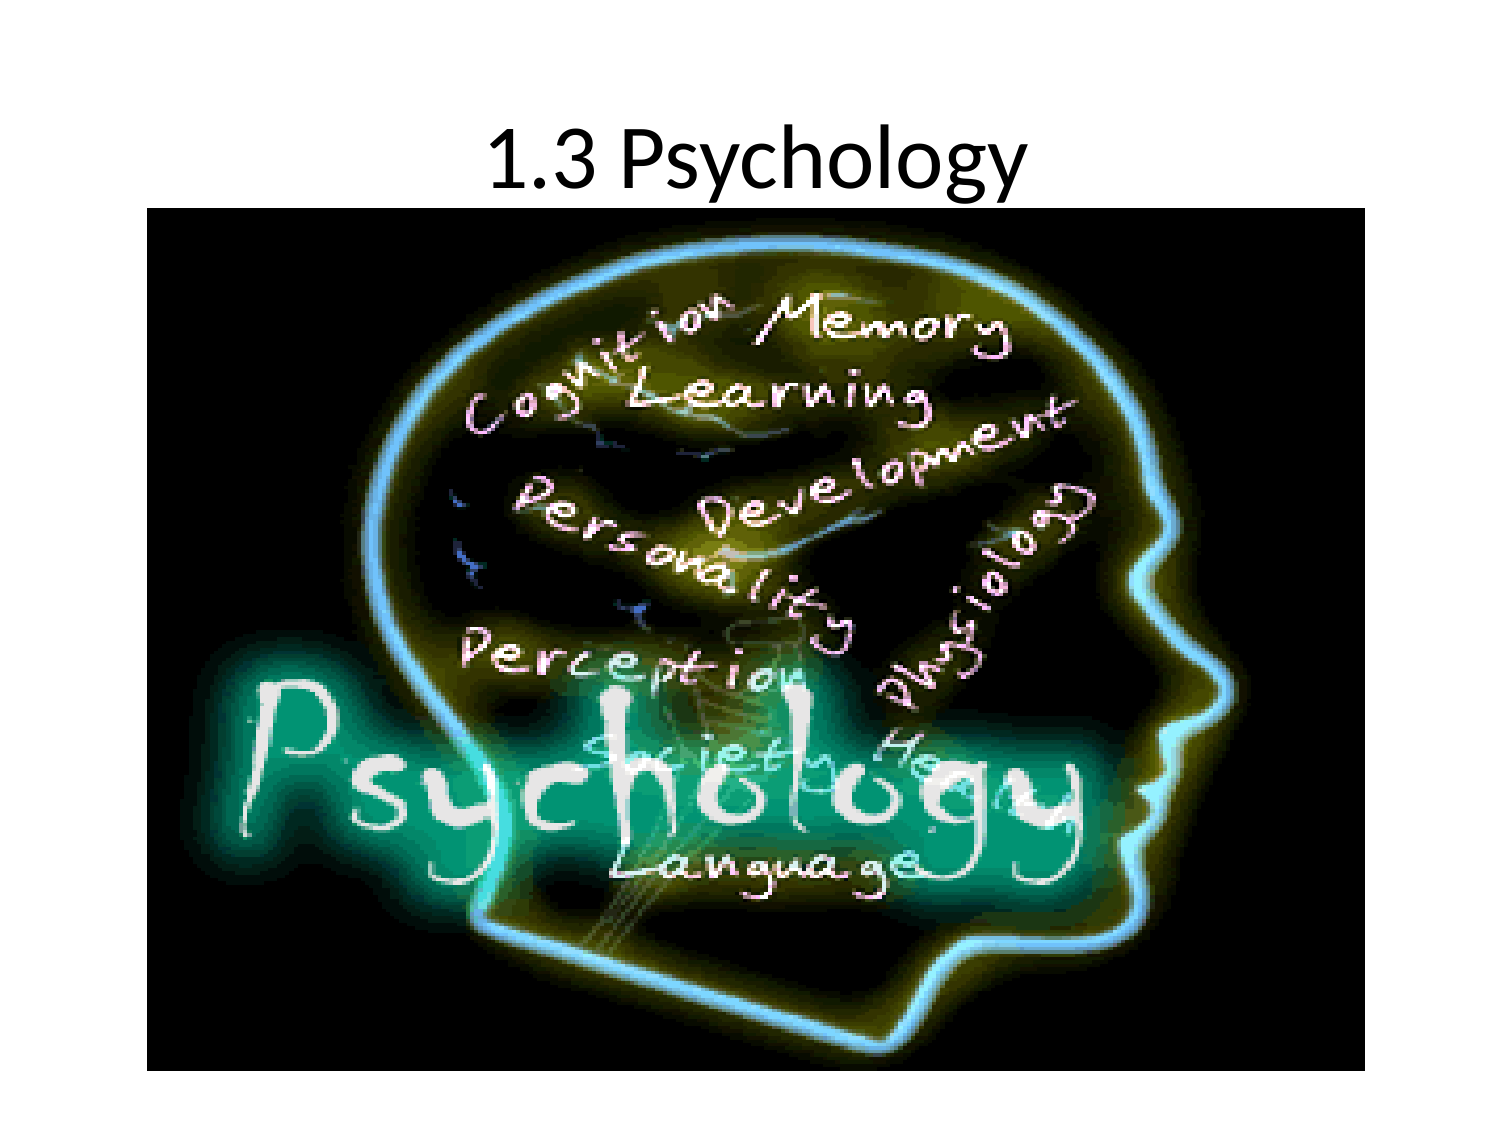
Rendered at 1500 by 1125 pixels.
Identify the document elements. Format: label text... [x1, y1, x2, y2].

title 1.3 Psychology [118, 30, 1394, 273]
picture [147, 207, 1365, 1071]
